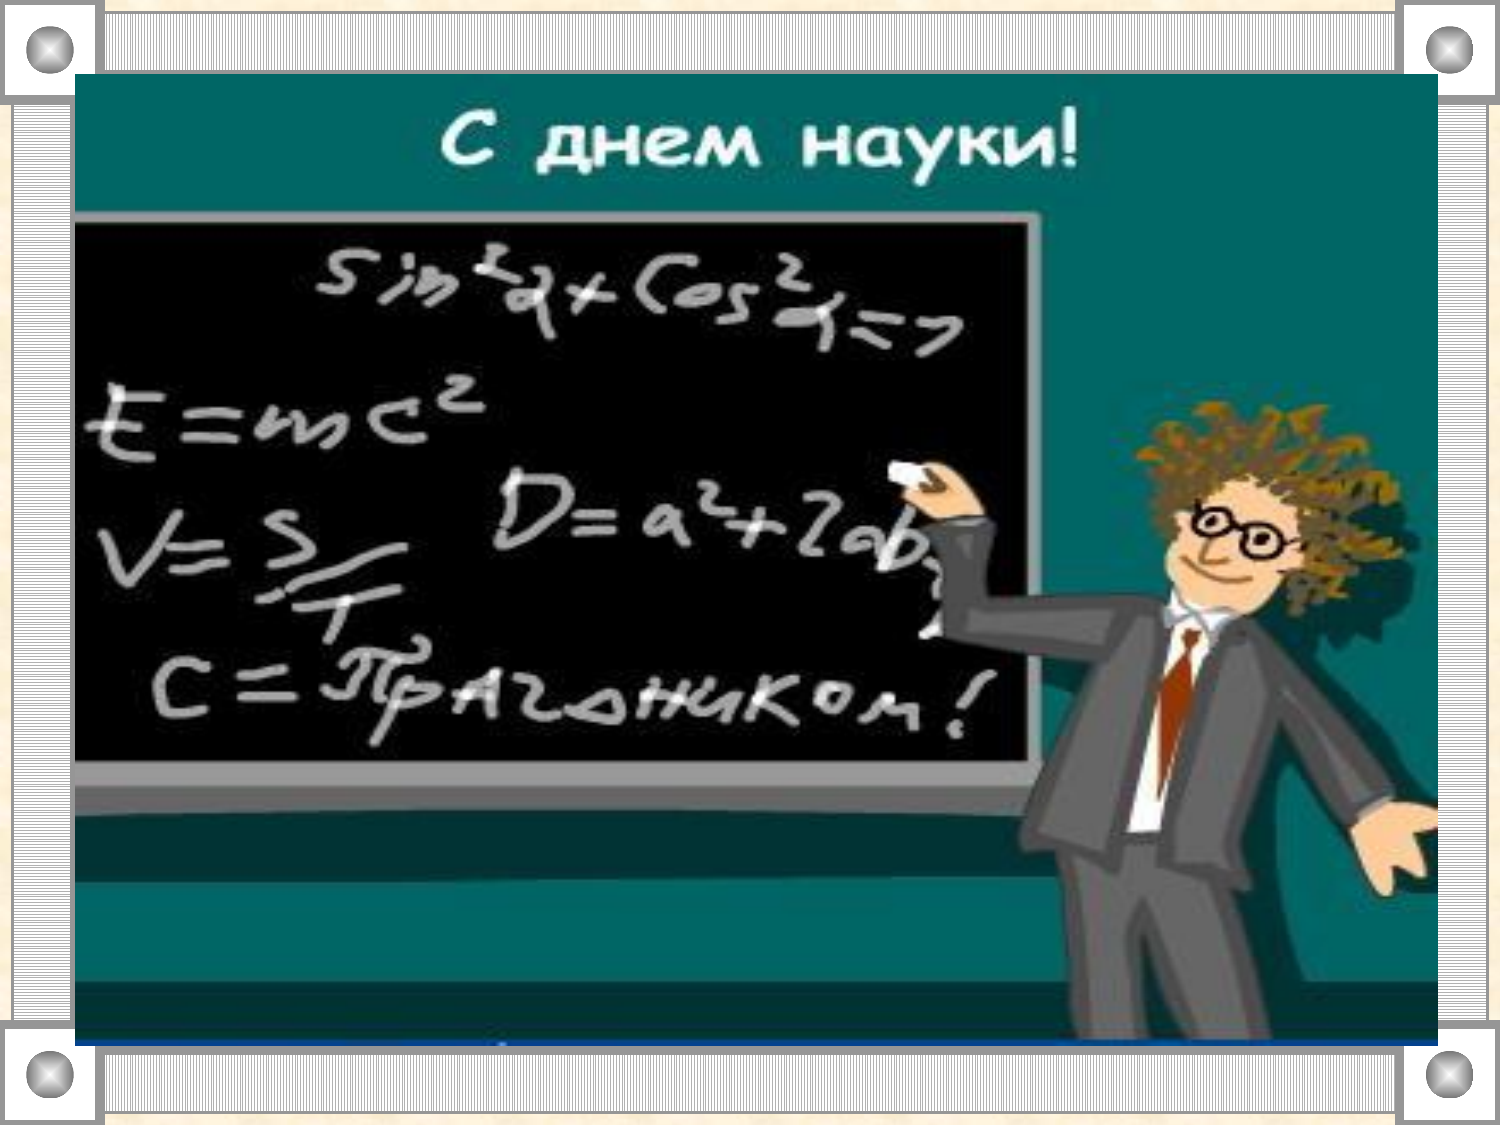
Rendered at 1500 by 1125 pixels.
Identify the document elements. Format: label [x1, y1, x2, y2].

picture [0, 105, 11, 1020]
picture [74, 74, 1438, 1047]
picture [105, 1114, 1395, 1125]
picture [1489, 105, 1500, 1020]
picture [105, 0, 1395, 11]
